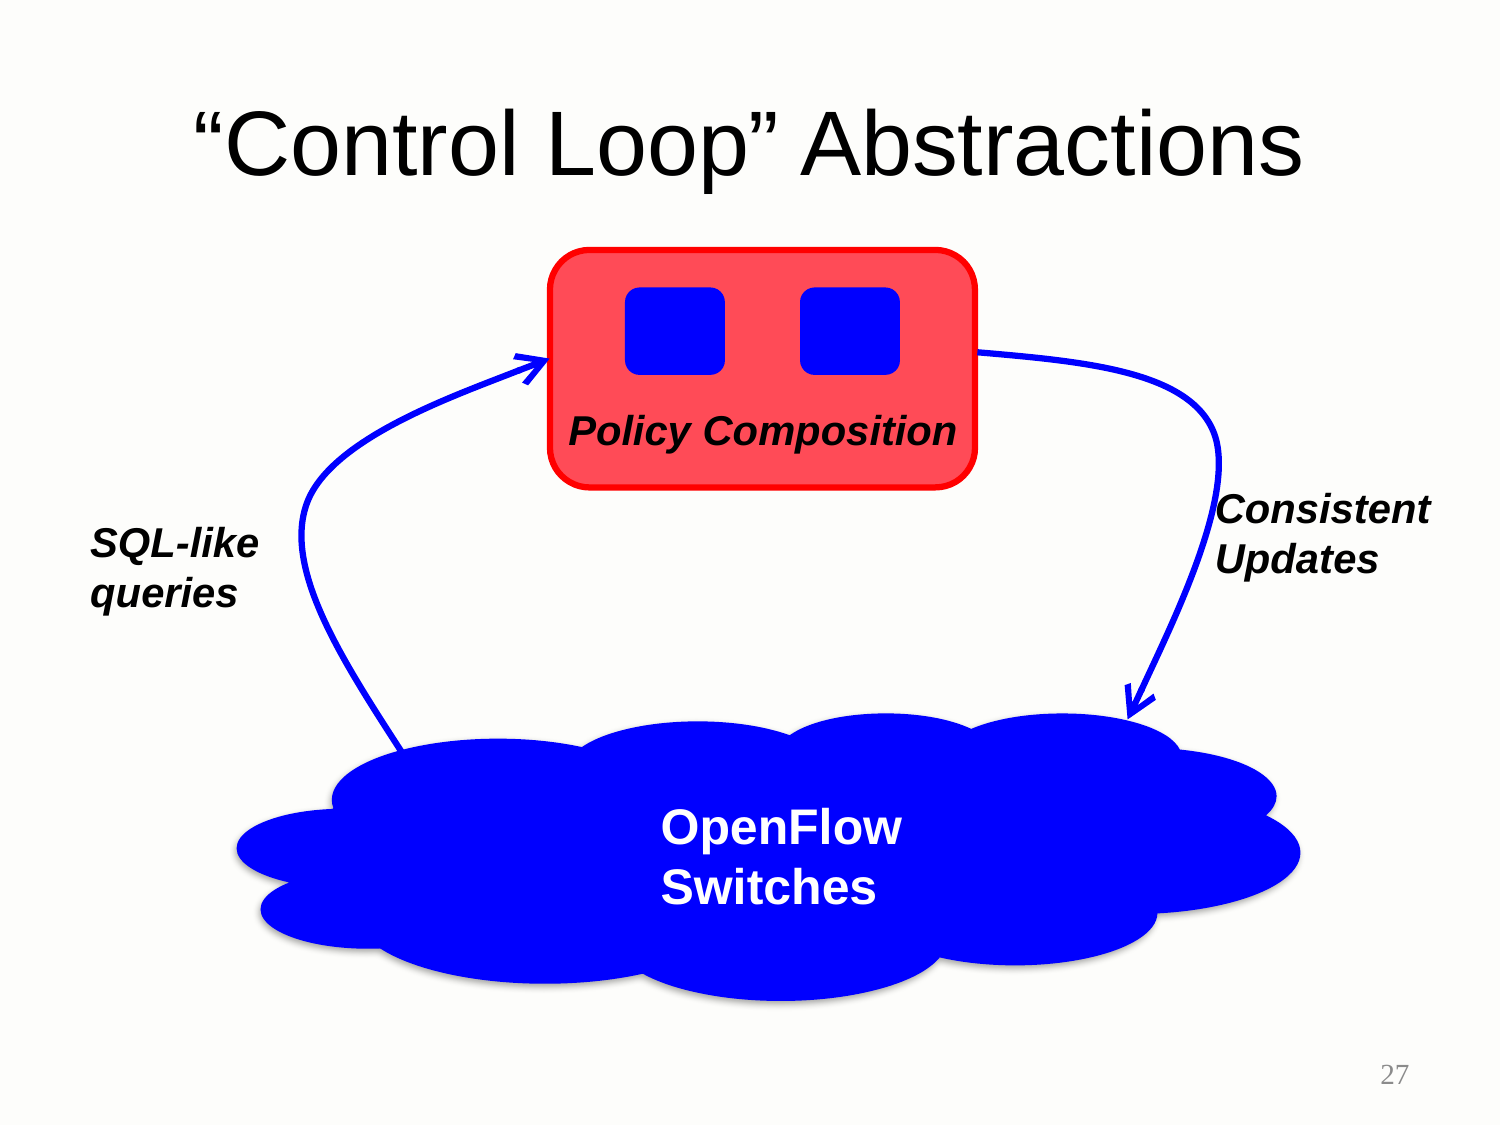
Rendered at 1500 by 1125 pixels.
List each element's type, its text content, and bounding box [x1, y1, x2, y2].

text_box [624, 287, 725, 375]
text_box [977, 352, 1219, 720]
text_box SQL-like queries [75, 508, 325, 624]
text_box [800, 287, 901, 375]
slide_number 27 [1074, 1042, 1425, 1103]
text_box [549, 249, 975, 488]
text_box Policy Composition [553, 396, 1004, 462]
text_box Consistent Updates [1200, 474, 1450, 590]
text_box [305, 355, 550, 752]
title “Control Loop” Abstractions [75, 45, 1425, 233]
text_box [235, 712, 1302, 1002]
text_box OpenFlow Switches [645, 787, 918, 923]
